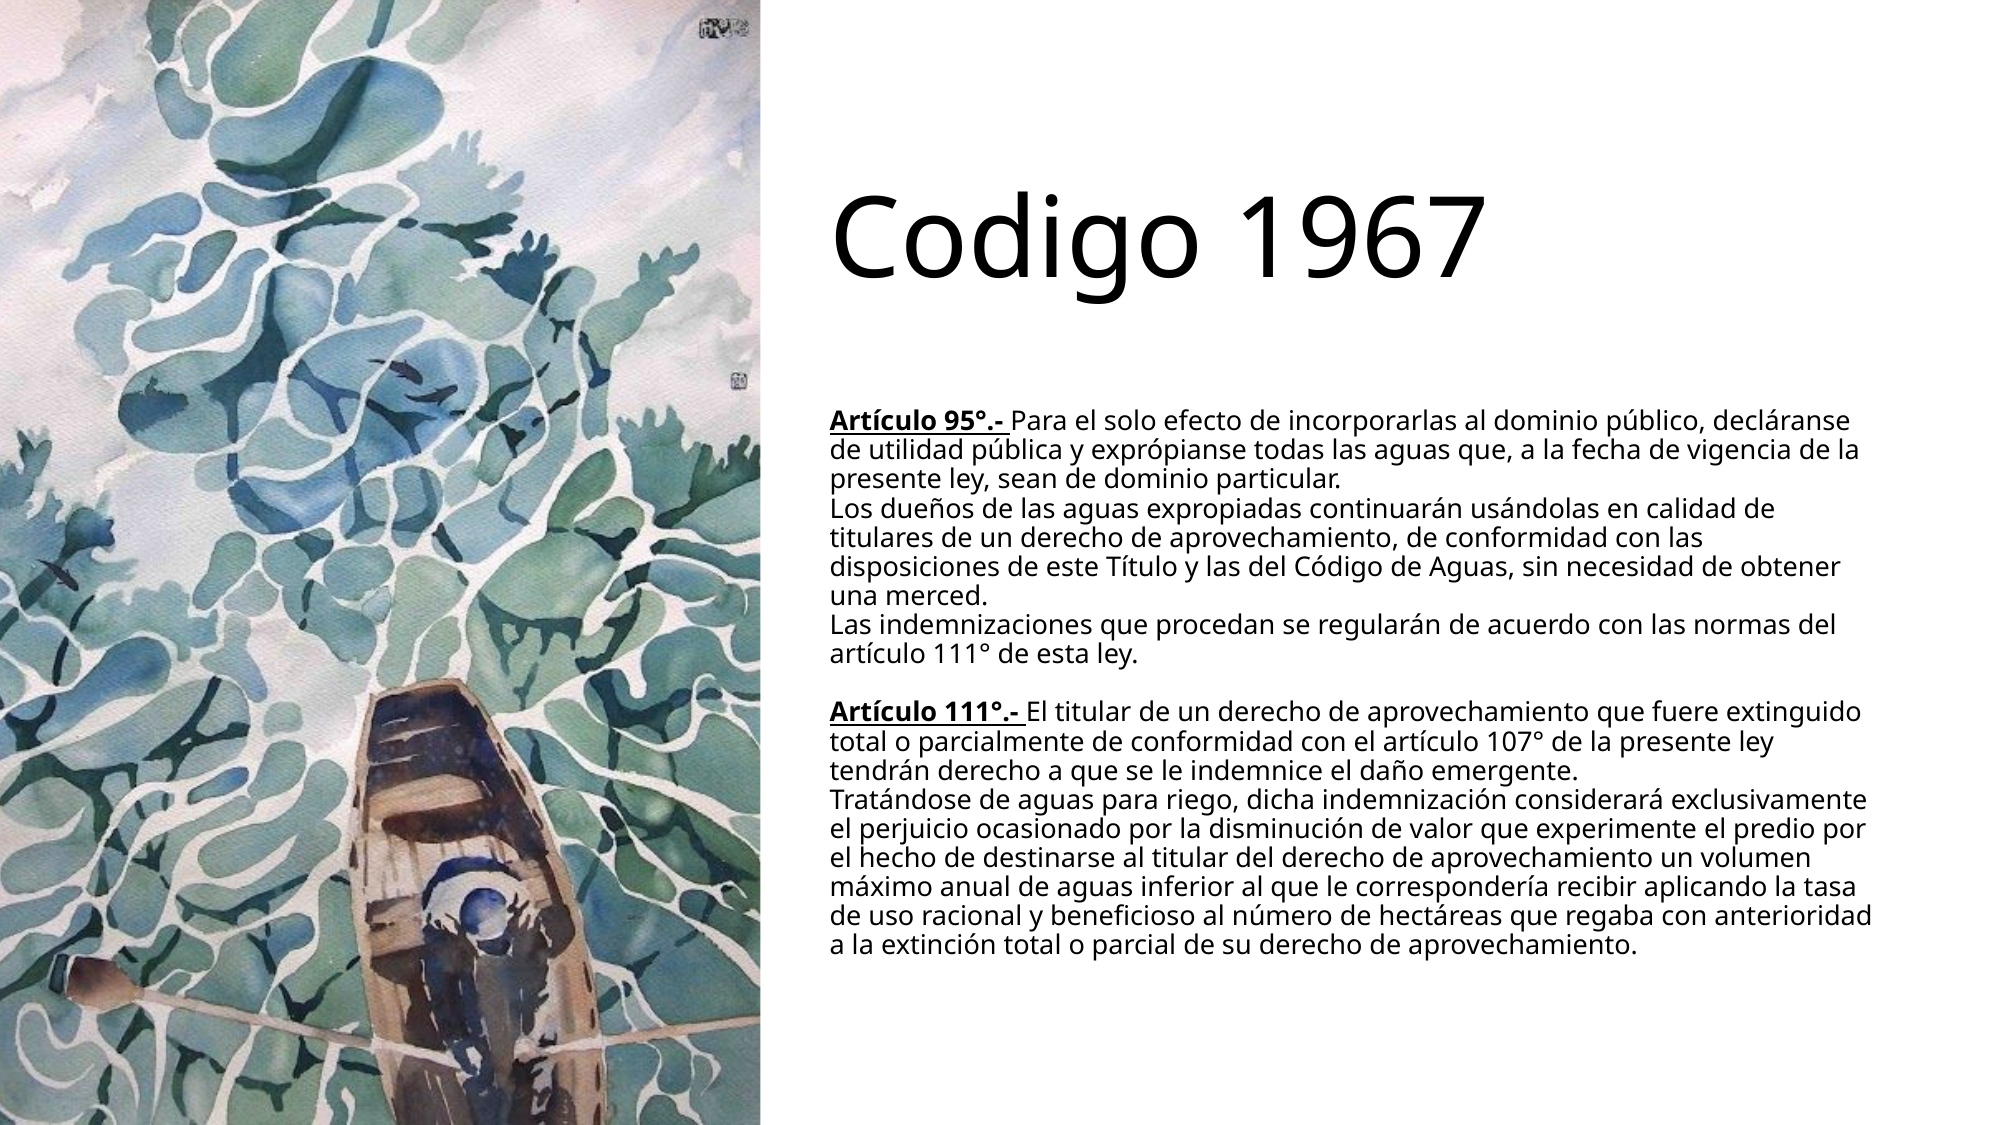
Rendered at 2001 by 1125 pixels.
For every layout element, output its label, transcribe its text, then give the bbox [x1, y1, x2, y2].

title Codigo 1967 [814, 103, 1895, 379]
picture [0, 0, 761, 1125]
list Artículo 95°.- Para el solo efecto de incorporarlas al dominio público, decláranse de utilidad pública y exprópianse todas las aguas que, a la fecha de vigencia de la presente ley, sean de dominio particular. Los dueños de las aguas expropiadas continuarán usándolas en calidad de titulares de un derecho de aprovechamiento, de conformidad con las disposiciones de este Título y las del Código de Aguas, sin necesidad de obtener una merced. Las indemnizaciones que procedan se regularán de acuerdo con las normas del artículo 111° de esta ley. Artículo 111°.- El titular de un derecho de aprovechamiento que fuere extinguido total o parcialmente de conformidad con el artículo 107° de la presente ley tendrán derecho a que se le indemnice el daño emergente. Tratándose de aguas para riego, dicha indemnización considerará exclusivamente el perjuicio ocasionado por la disminución de valor que experimente el predio por el hecho de destinarse al titular del derecho de aprovechamiento un volumen máximo anual de aguas inferior al que le correspondería recibir aplicando la tasa de uso racional y beneficioso al número de hectáreas que regaba con anterioridad a la extinción total o parcial de su derecho de aprovechamiento. [814, 399, 1895, 1021]
